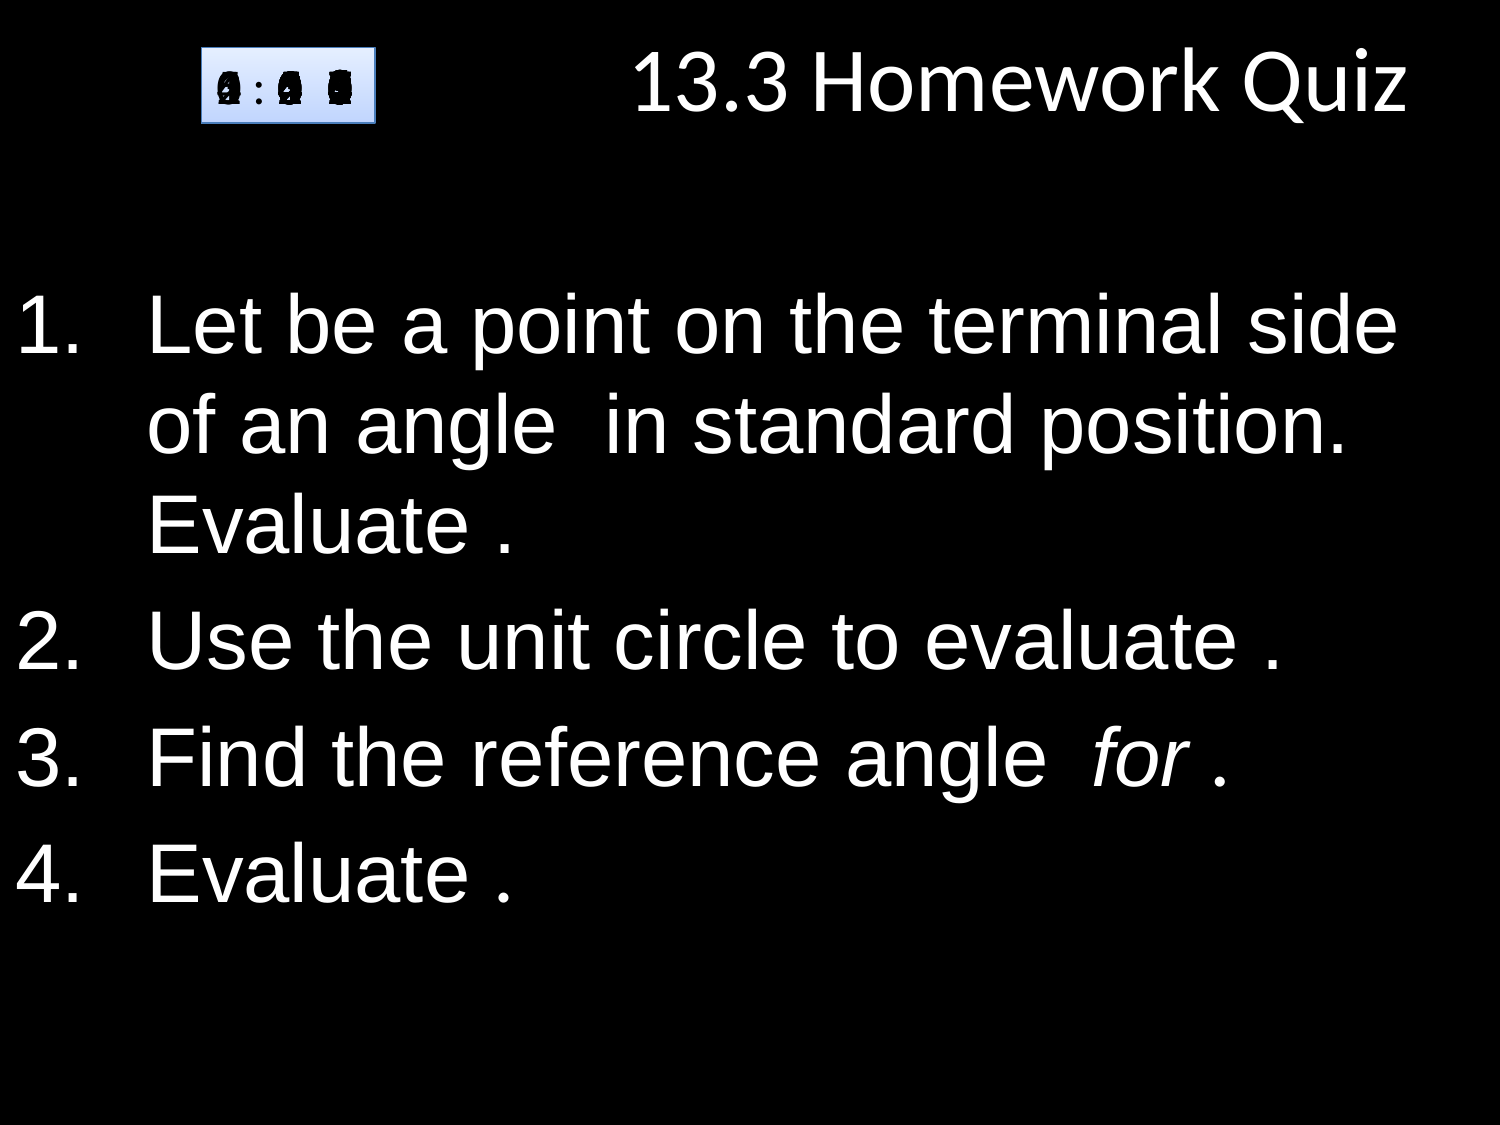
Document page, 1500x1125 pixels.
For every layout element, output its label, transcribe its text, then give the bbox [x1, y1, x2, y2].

text_box 0 [262, 47, 312, 123]
text_box : [252, 47, 262, 123]
title 13.3 Homework Quiz [75, 0, 1425, 150]
text_box [201, 47, 376, 124]
text_box 9 [312, 47, 363, 123]
text_box 0 [201, 47, 252, 123]
